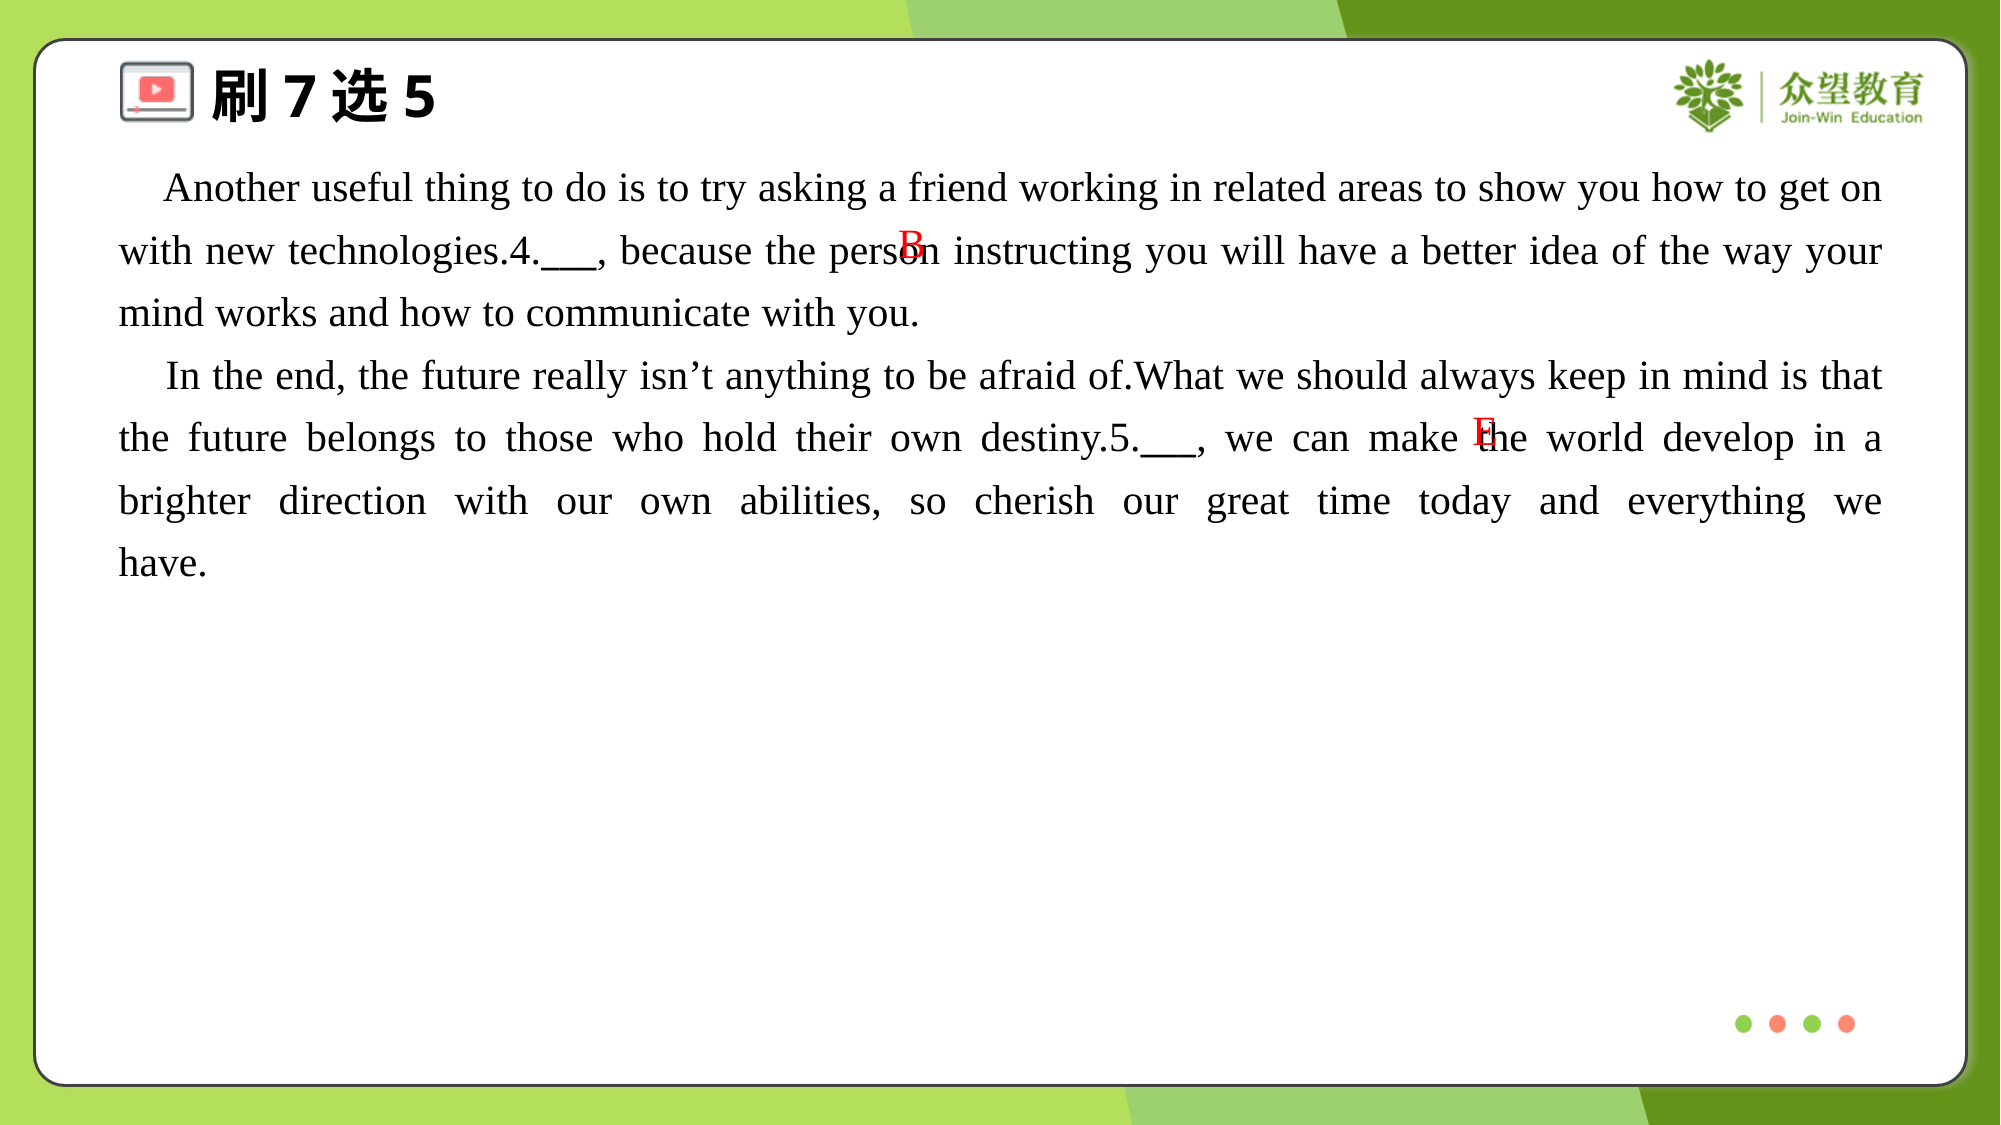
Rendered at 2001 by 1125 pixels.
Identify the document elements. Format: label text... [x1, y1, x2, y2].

text_box B [893, 203, 931, 262]
text_box Another useful thing to do is to try asking a friend working in related areas to show you how to get on with new technologies.4.___, because the person instructing you will have a better idea of the way your mind works and how to communicate with you. In the end, the future really isn’t anything to be afraid of.What we should always keep in mind is that the future belongs to those who hold their own destiny.5.___, we can make the world develop in a brighter direction with our own abilities, so cherish our great time today and everything we have.#2.4.1 [118, 147, 1883, 579]
text_box E [1467, 391, 1503, 449]
picture [0, 0, 2000, 1125]
